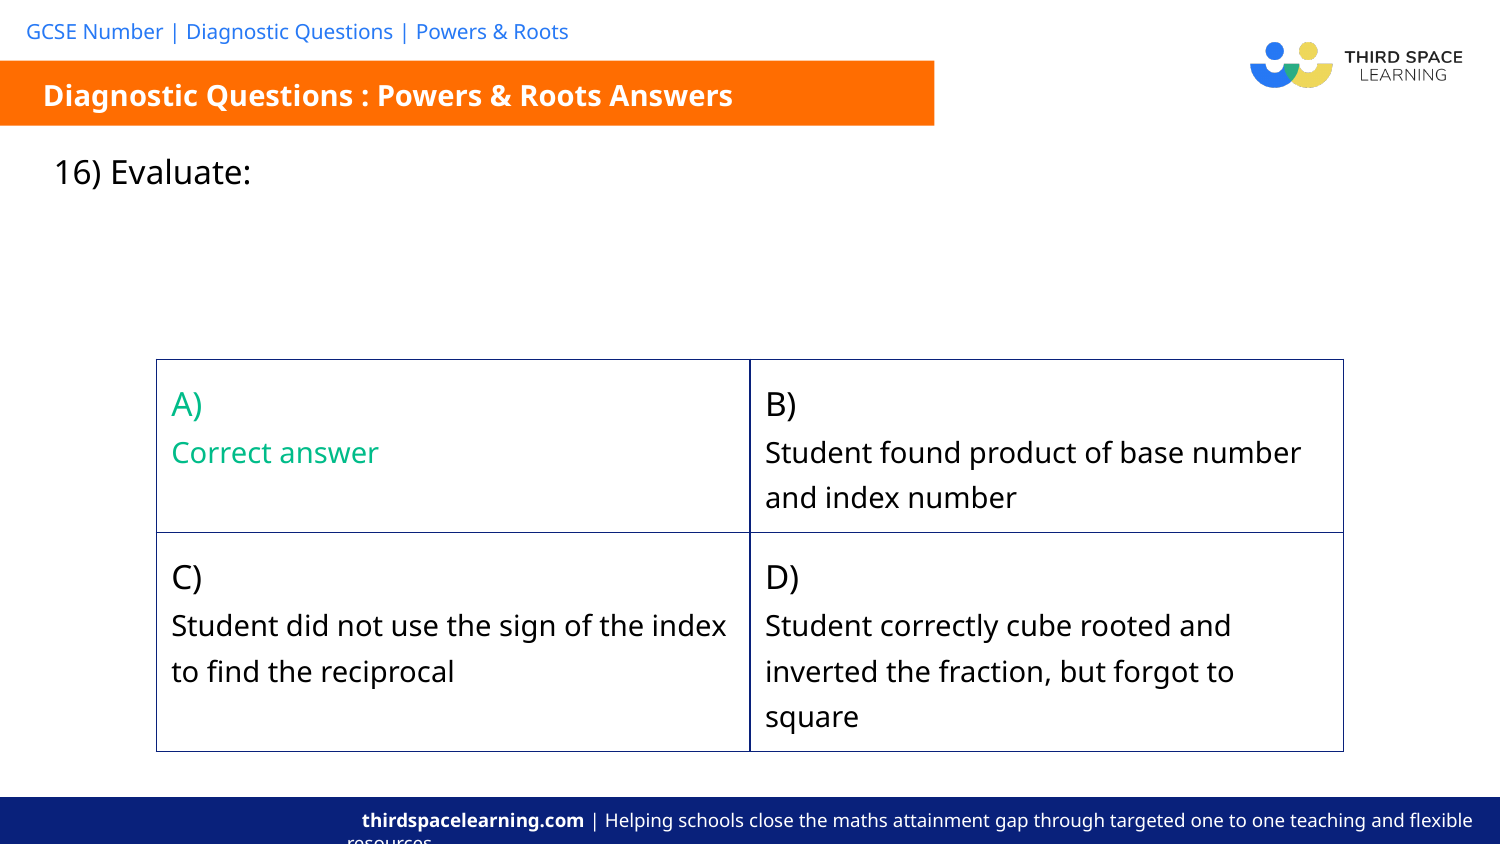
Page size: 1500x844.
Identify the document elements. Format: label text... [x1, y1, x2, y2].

picture [1250, 33, 1465, 99]
text_box Diagnostic Questions : Powers & Roots Answers [27, 61, 778, 127]
